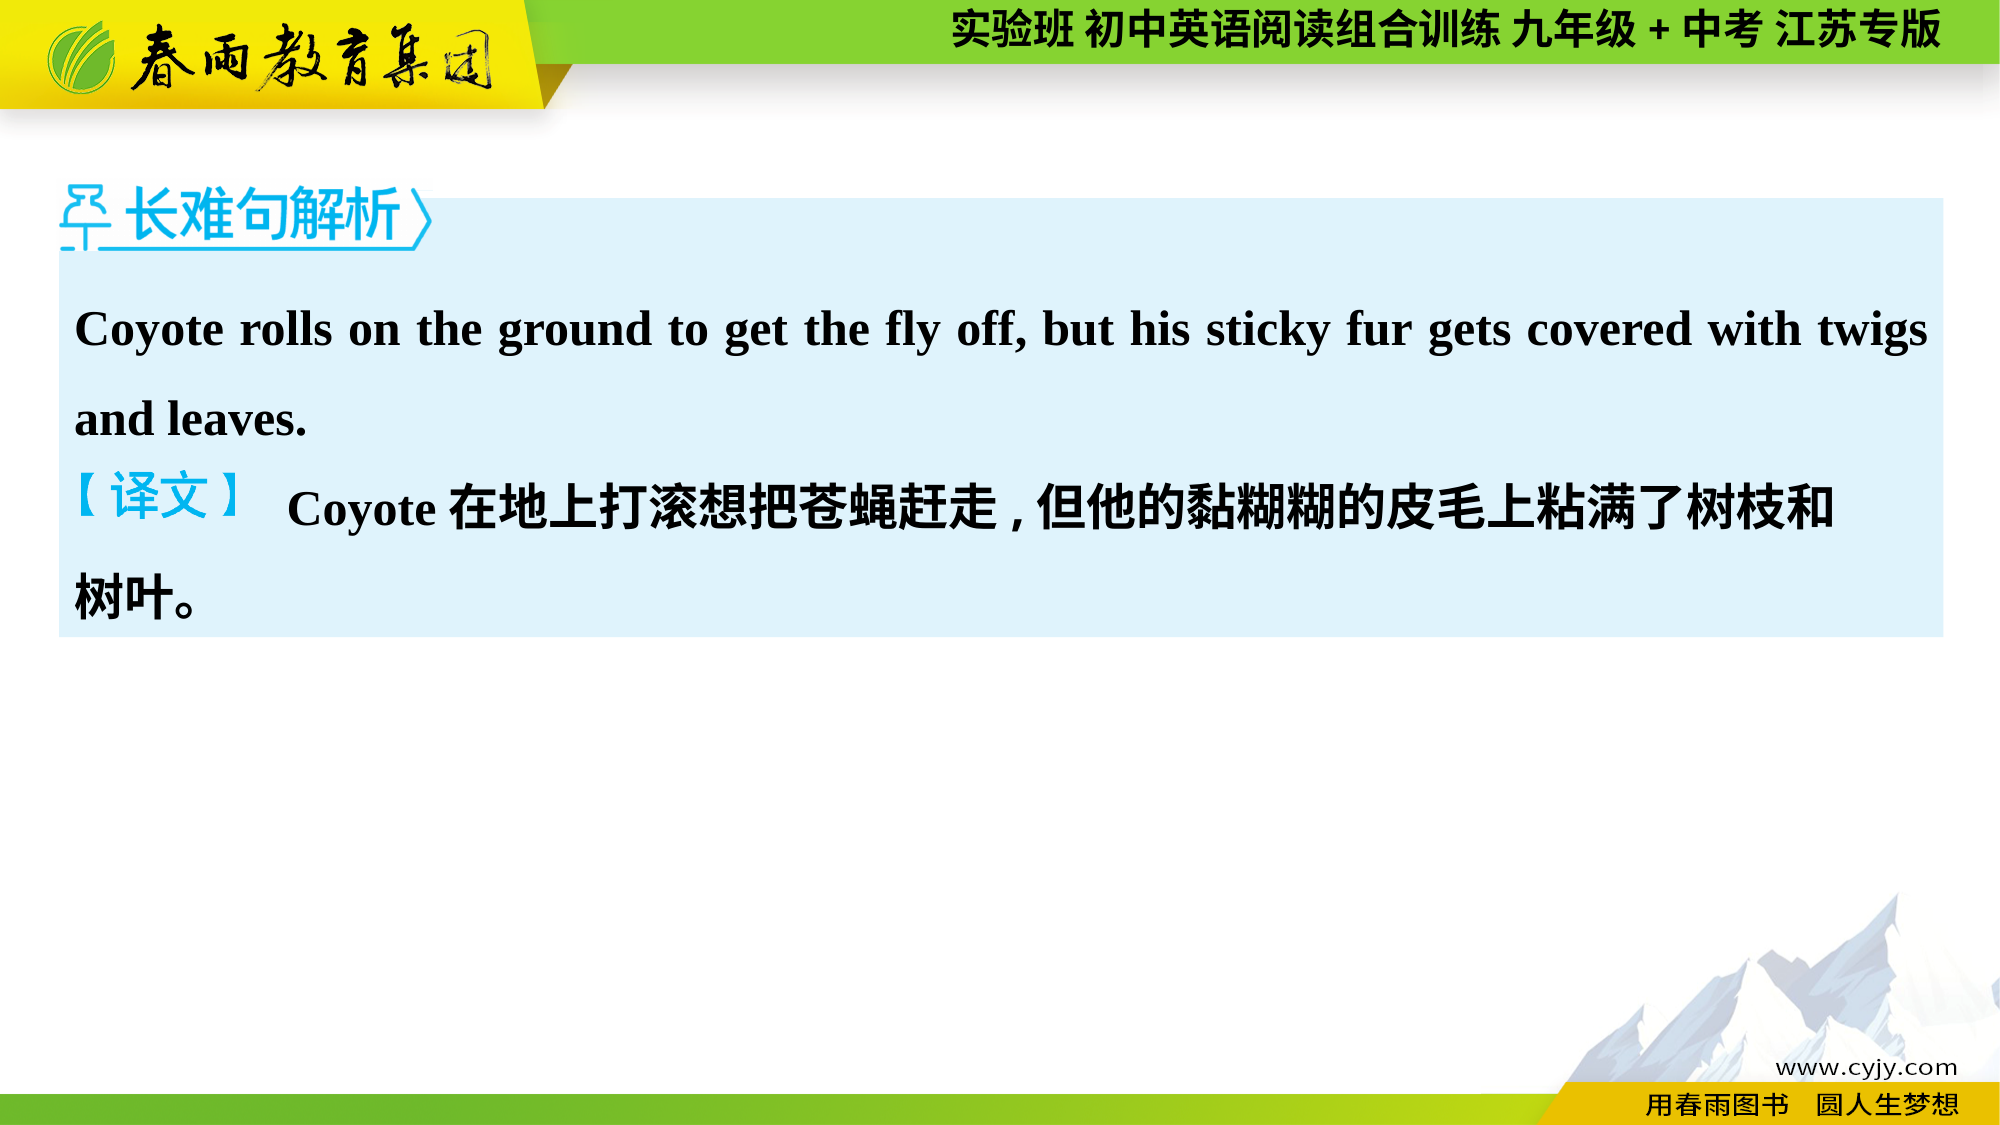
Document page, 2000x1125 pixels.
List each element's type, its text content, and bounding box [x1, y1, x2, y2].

list Coyote rolls on the ground to get the fly off, but his sticky fur gets covered with twigs and leaves. Coyote在地上打滚想把苍蝇赶走,但他的黏糊糊的皮毛上粘满了树枝和 树叶。 [59, 198, 1944, 638]
picture [0, 0, 2000, 1125]
